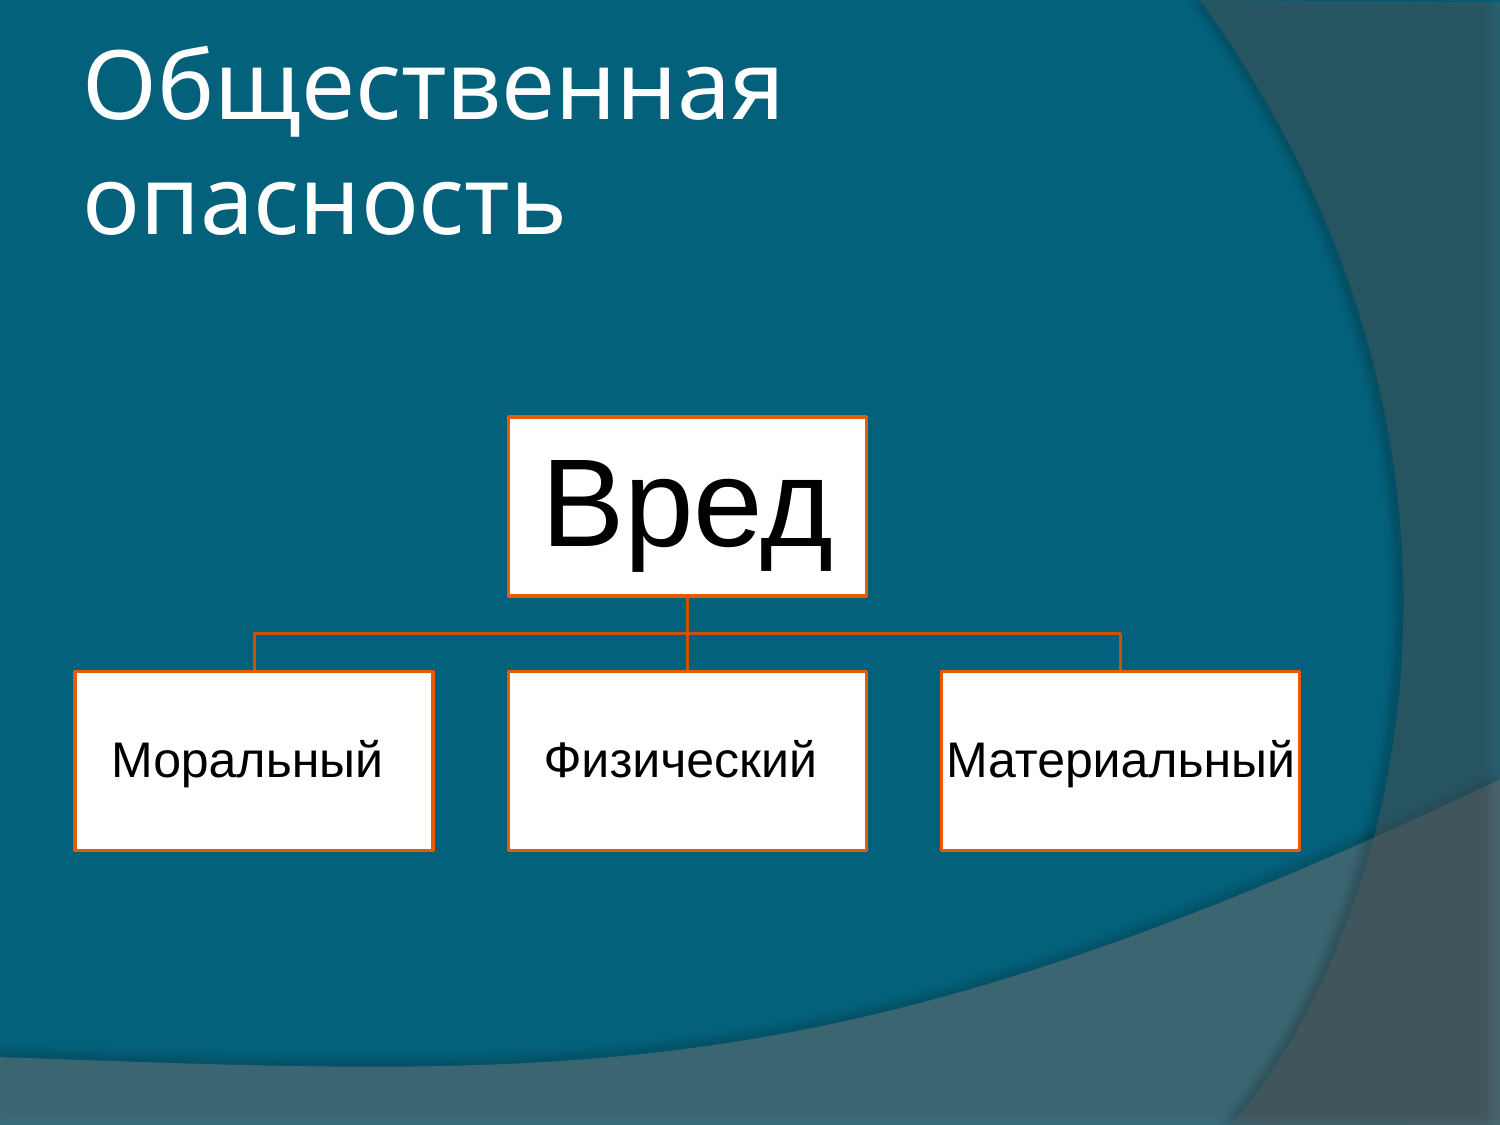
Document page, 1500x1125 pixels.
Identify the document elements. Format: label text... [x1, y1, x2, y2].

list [74, 262, 1301, 1006]
title Общественная опасность [75, 45, 1300, 233]
